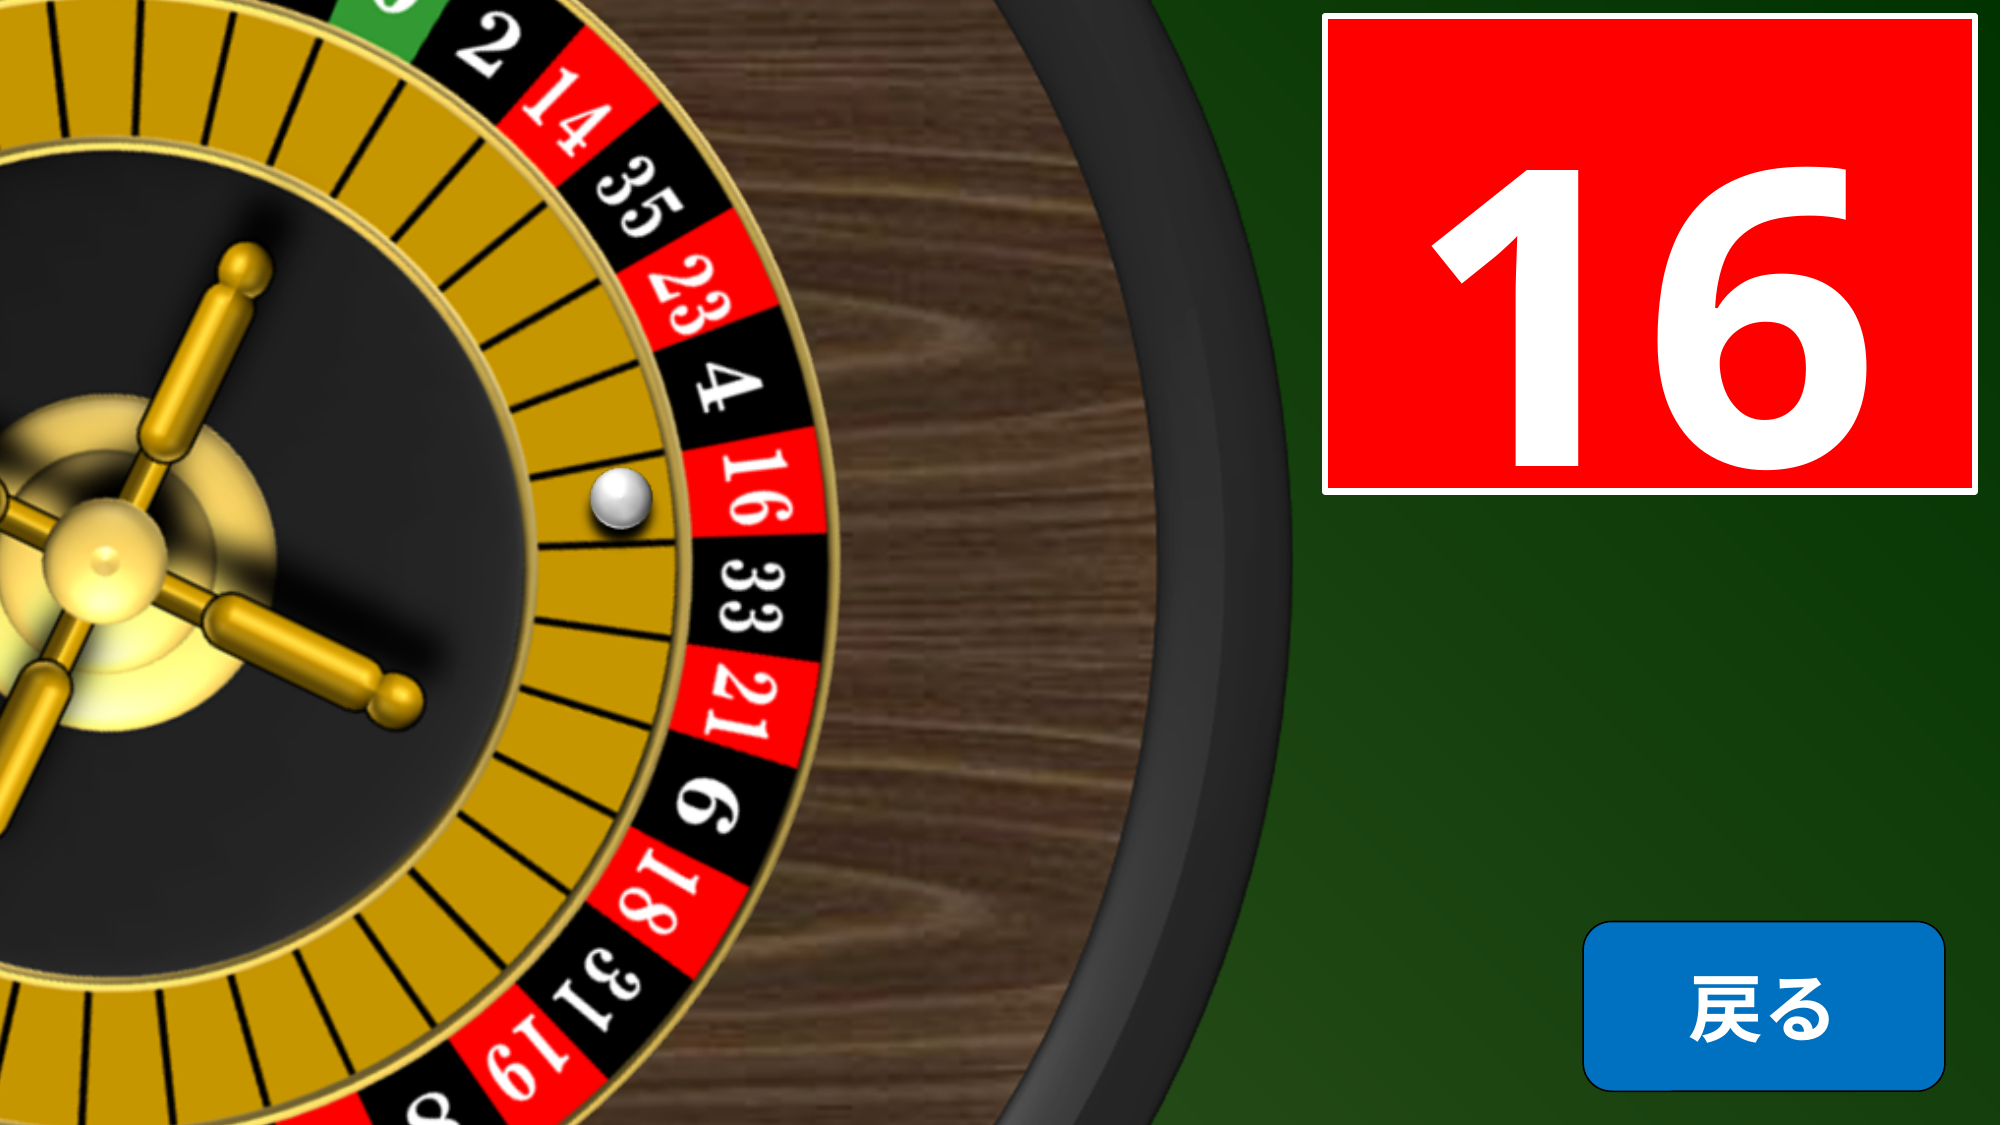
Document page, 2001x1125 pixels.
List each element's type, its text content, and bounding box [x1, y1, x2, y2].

text_box 16 [1392, 44, 1896, 558]
text_box [1324, 16, 1975, 492]
text_box 戻る [1583, 921, 1945, 1092]
picture [0, 0, 1297, 1125]
